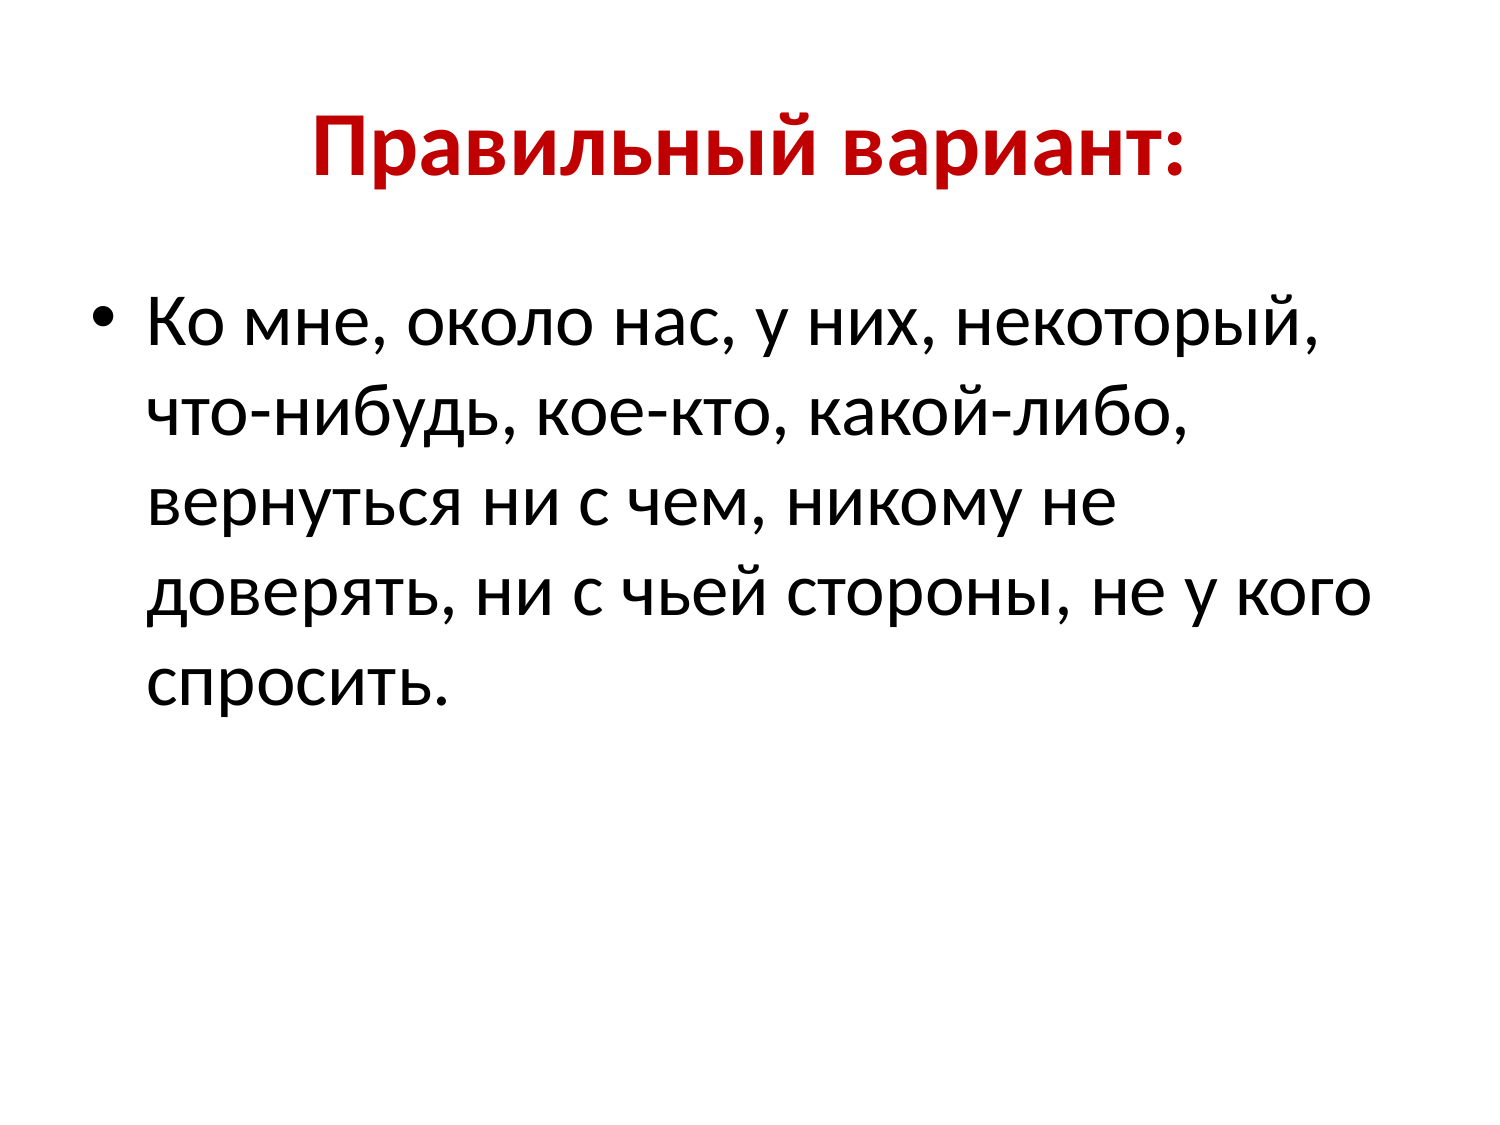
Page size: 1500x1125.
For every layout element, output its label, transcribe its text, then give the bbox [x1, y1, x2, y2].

list Ко мне, около нас, у них, некоторый, что-нибудь, кое-кто, какой-либо, вернуться ни с чем, никому не доверять, ни с чьей стороны, не у кого спросить. [75, 262, 1425, 1005]
title Правильный вариант: [75, 45, 1425, 233]
